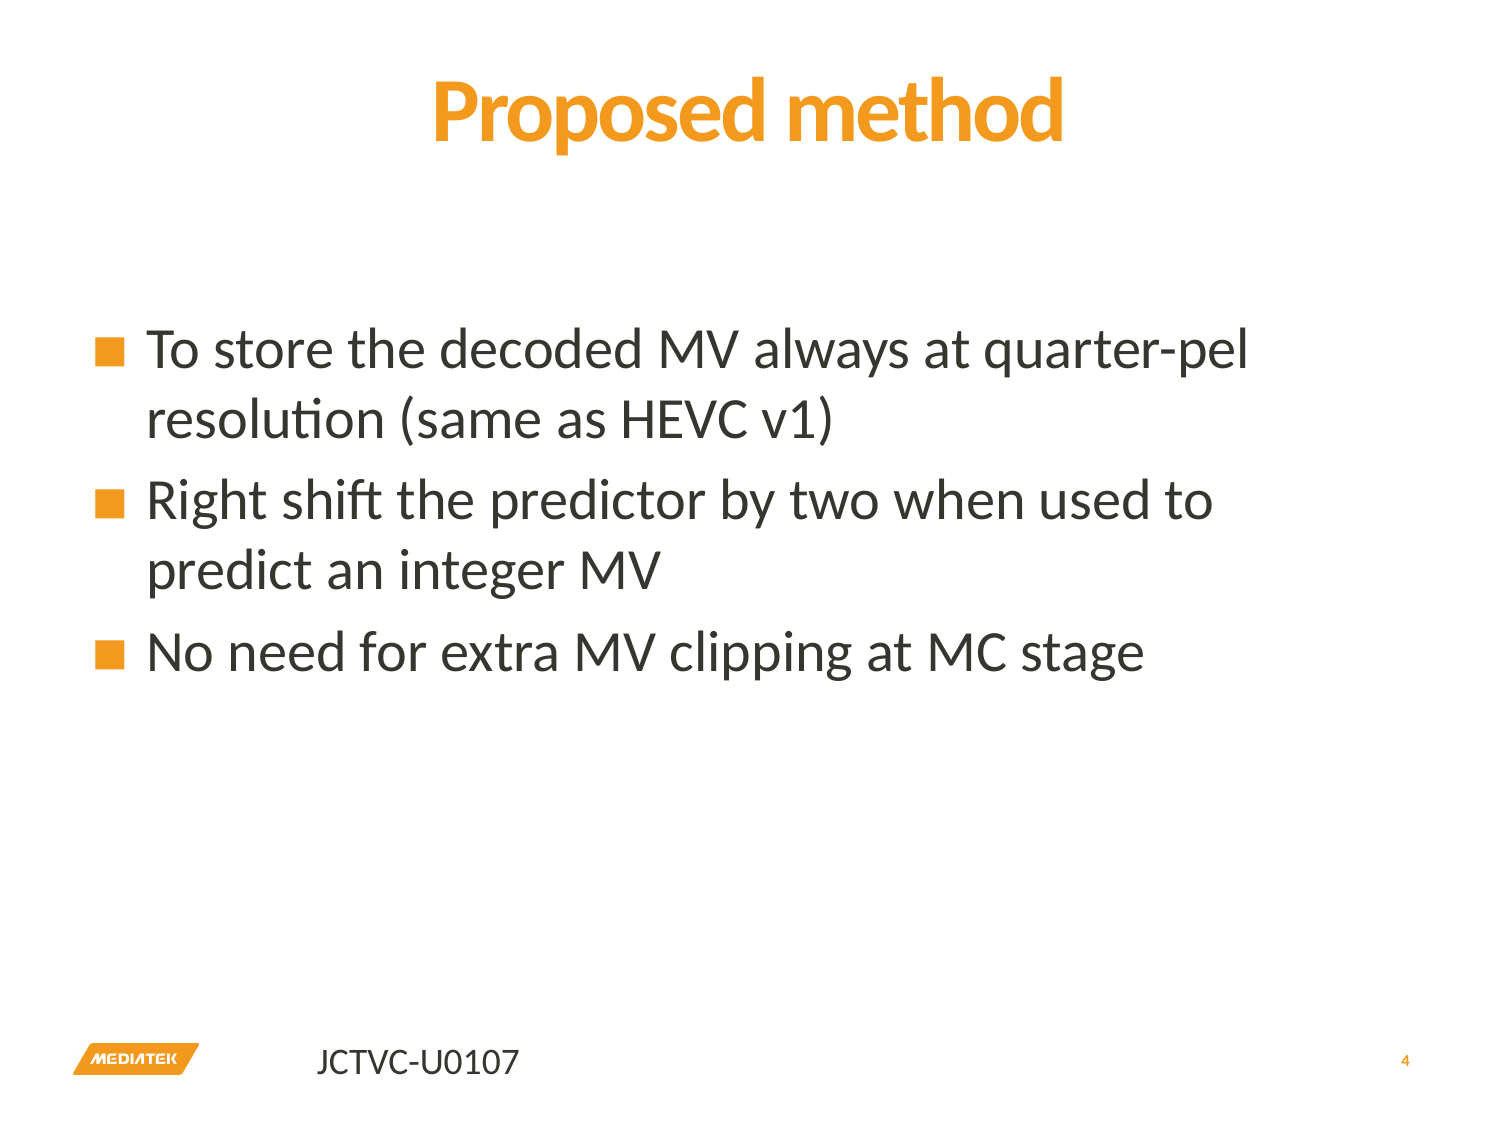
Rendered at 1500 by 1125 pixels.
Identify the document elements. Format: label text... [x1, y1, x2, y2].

title Proposed method [75, 70, 1425, 257]
list To store the decoded MV always at quarter-pel resolution (same as HEVC v1) Right shift the predictor by two when used to predict an integer MV No need for extra MV clipping at MC stage [75, 302, 1314, 1014]
slide_number 4 [1251, 1029, 1425, 1090]
picture [73, 1043, 199, 1075]
